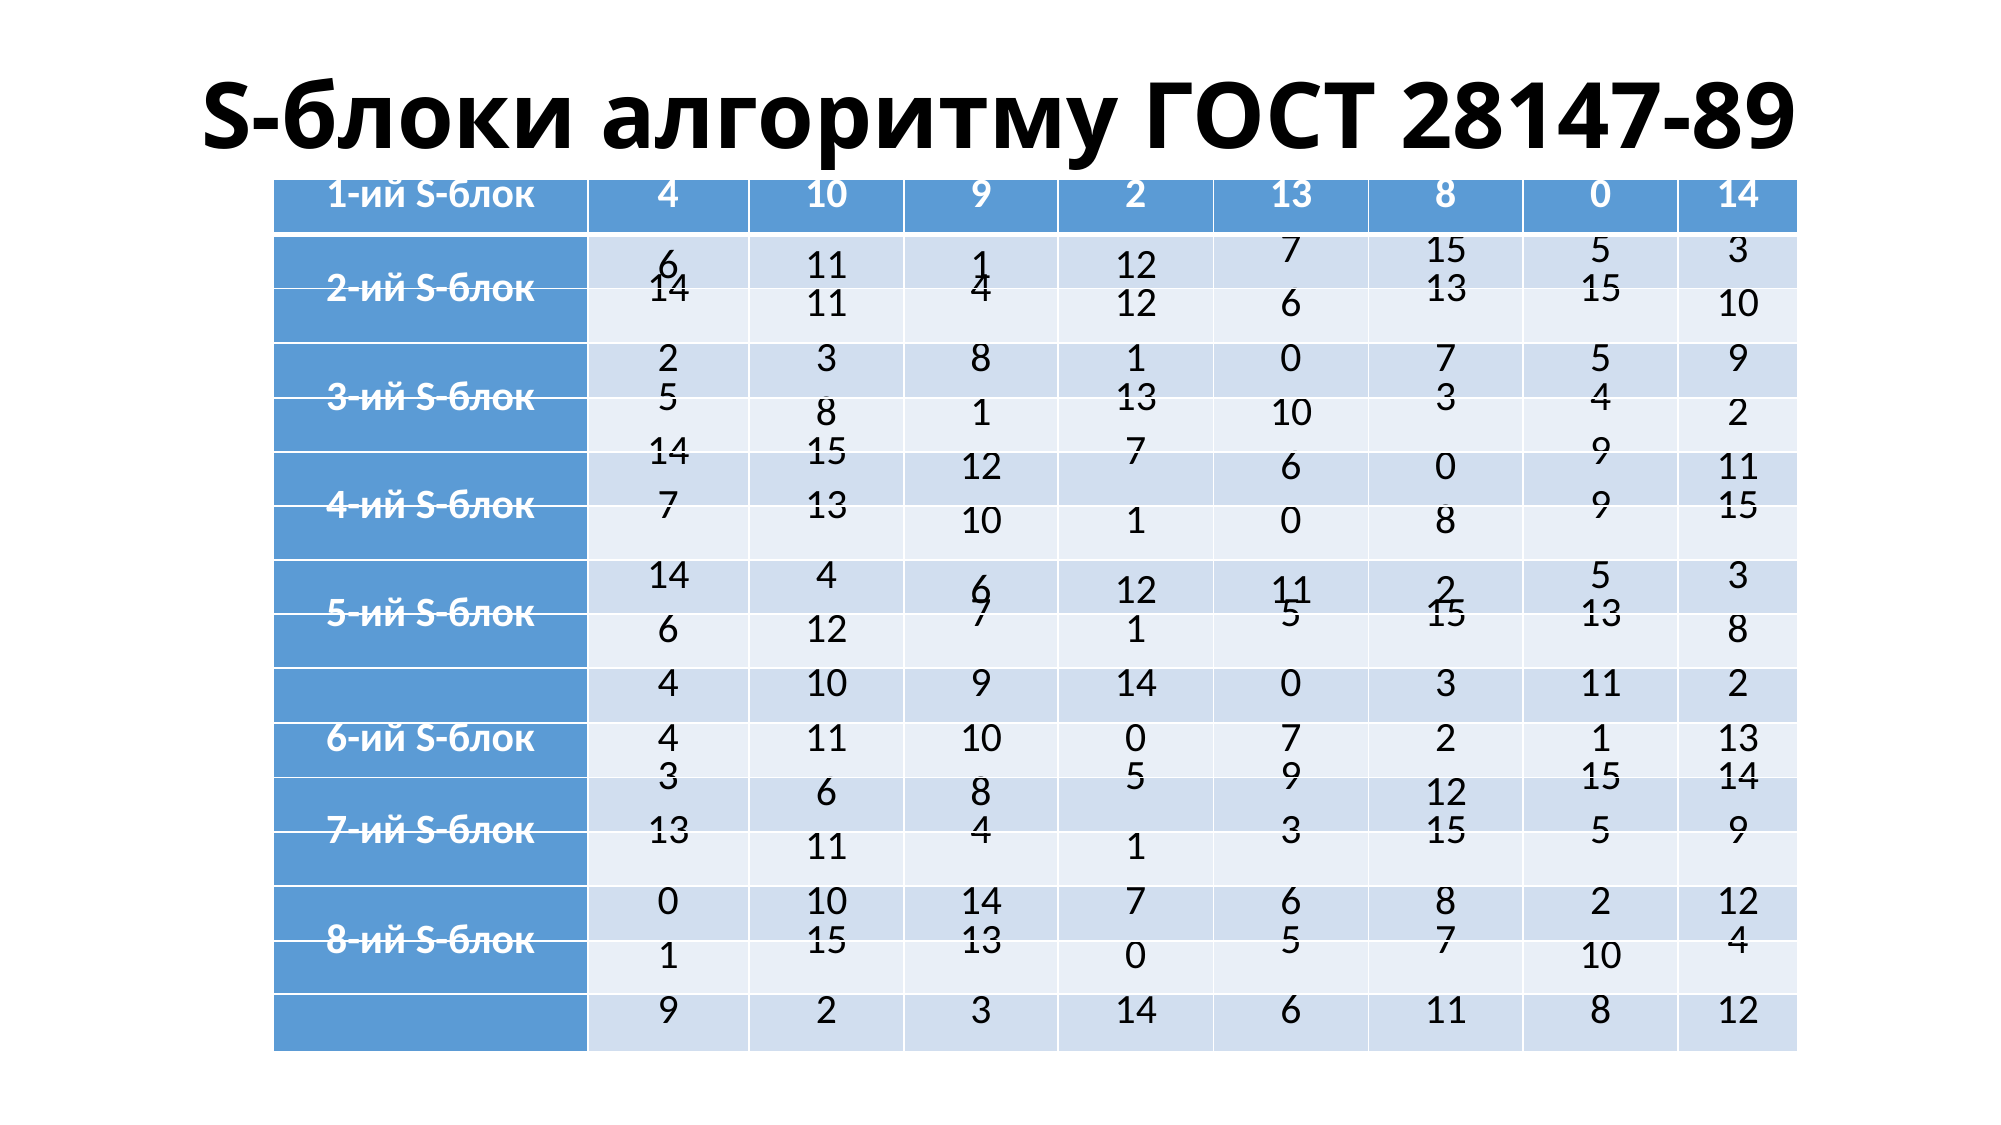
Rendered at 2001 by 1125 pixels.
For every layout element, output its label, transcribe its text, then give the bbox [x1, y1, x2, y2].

table_cell 10 [750, 887, 903, 940]
table_cell 6 [750, 778, 903, 831]
table_cell 8 [1524, 995, 1677, 1051]
table_cell 1 [1059, 833, 1213, 885]
table_cell 3 [905, 995, 1057, 1051]
table_cell 4-ий S-блок [274, 507, 587, 559]
table_cell 15 [750, 942, 903, 993]
table_cell 11 [750, 724, 903, 777]
table_cell 7 [589, 507, 748, 559]
table_cell 14 [1059, 669, 1213, 722]
table_cell 5 [1524, 344, 1677, 397]
table_cell 11 [1369, 995, 1522, 1051]
table_cell 9 [1524, 453, 1677, 505]
table_cell 3 [750, 344, 903, 397]
table_cell 4 [1679, 942, 1797, 993]
table_cell 10 [750, 669, 903, 722]
table_cell 1 [1059, 344, 1213, 397]
table_cell 4 [905, 289, 1057, 342]
table_cell 8 [1679, 615, 1797, 667]
table_cell [274, 778, 587, 831]
table_cell 3 [589, 778, 748, 831]
table_cell 6 [589, 237, 748, 288]
table_cell 14 [589, 289, 748, 342]
table_cell 2 [1369, 724, 1522, 777]
table_cell 10 [905, 507, 1057, 559]
table_cell 10 [1214, 399, 1368, 451]
table_cell 4 [589, 724, 748, 777]
table_cell 14 [1059, 995, 1213, 1051]
table_cell 3 [1214, 833, 1368, 885]
table_cell 12 [1059, 289, 1213, 342]
table_cell 12 [1059, 237, 1213, 288]
table_cell 6 [1214, 453, 1368, 505]
table_cell 0 [1369, 453, 1522, 505]
table_cell 15 [1524, 289, 1677, 342]
table_header 14 [1679, 180, 1797, 232]
table_cell 11 [750, 237, 903, 288]
table_cell 1 [1524, 724, 1677, 777]
table_cell 0 [1059, 724, 1213, 777]
table_cell 3 [1369, 669, 1522, 722]
table_cell 15 [1679, 507, 1797, 559]
table_cell 7 [1059, 453, 1213, 505]
table_cell 8 [1369, 887, 1522, 940]
table_cell [274, 453, 587, 505]
table_cell 11 [750, 289, 903, 342]
table_cell 15 [1369, 833, 1522, 885]
table_cell 0 [1214, 669, 1368, 722]
table_cell 7 [905, 615, 1057, 667]
table_cell 11 [1214, 561, 1368, 613]
table_cell 5 [1059, 778, 1213, 831]
table_cell 11 [1679, 453, 1797, 505]
table_cell [274, 237, 587, 288]
table_cell 9 [905, 669, 1057, 722]
table_cell 14 [589, 453, 748, 505]
table_cell 5 [589, 399, 748, 451]
table_cell 2 [1679, 399, 1797, 451]
table_header 8 [1369, 180, 1522, 232]
table_cell 7 [1369, 344, 1522, 397]
table_cell 15 [1369, 237, 1522, 288]
table_cell 5 [1524, 237, 1677, 288]
table_cell 7-ий S-блок [274, 833, 587, 885]
table_cell 8 [1369, 507, 1522, 559]
table_header 13 [1214, 180, 1368, 232]
table_header 9 [905, 180, 1057, 232]
table_cell 10 [1524, 942, 1677, 993]
table_cell 5 [1524, 561, 1677, 613]
table_cell 12 [905, 453, 1057, 505]
table_cell 13 [1524, 615, 1677, 667]
table_cell [274, 669, 587, 722]
table_cell 2 [1369, 561, 1522, 613]
table_cell 13 [589, 833, 748, 885]
table_cell 3-ий S-блок [274, 399, 587, 451]
table_cell 12 [1679, 995, 1797, 1051]
table_cell 9 [1679, 833, 1797, 885]
table_cell 13 [1059, 399, 1213, 451]
table_cell 10 [905, 724, 1057, 777]
table_cell 13 [905, 942, 1057, 993]
table_cell 6-ий S-блок [274, 724, 587, 777]
table_cell 11 [1524, 669, 1677, 722]
table_cell 5 [1524, 833, 1677, 885]
table_cell 6 [1214, 995, 1368, 1051]
table_cell 7 [1369, 942, 1522, 993]
table_cell 4 [1524, 399, 1677, 451]
table_cell 0 [1059, 942, 1213, 993]
table_cell 6 [589, 615, 748, 667]
table_cell 6 [1214, 289, 1368, 342]
table_cell 1 [1059, 507, 1213, 559]
title S-блоки алгоритму ГОСТ 28147-89 [137, 59, 1863, 179]
table_cell 14 [1679, 778, 1797, 831]
table_cell 15 [1524, 778, 1677, 831]
table_cell 7 [1059, 887, 1213, 940]
table_cell [274, 995, 587, 1051]
table_cell 2 [589, 344, 748, 397]
table_header 10 [750, 180, 903, 232]
table_cell 12 [1679, 887, 1797, 940]
table_cell 1 [589, 942, 748, 993]
table_cell 9 [1214, 778, 1368, 831]
table_cell 7 [1214, 724, 1368, 777]
table_cell 1 [905, 399, 1057, 451]
table_cell 8 [905, 344, 1057, 397]
table_cell 12 [1059, 561, 1213, 613]
table_cell 13 [1369, 289, 1522, 342]
table_cell 2-ий S-блок [274, 289, 587, 342]
table_cell 13 [1679, 724, 1797, 777]
table_cell 10 [1679, 289, 1797, 342]
table_cell 15 [1369, 615, 1522, 667]
table_cell [274, 561, 587, 613]
table_cell 4 [589, 669, 748, 722]
table_cell 9 [589, 995, 748, 1051]
table_cell 4 [750, 561, 903, 613]
table_cell 2 [750, 995, 903, 1051]
table_cell 3 [1679, 561, 1797, 613]
table_cell 8-ий S-блок [274, 942, 587, 993]
table_cell 7 [1214, 237, 1368, 288]
table_header 4 [589, 180, 748, 232]
table_cell 9 [1679, 344, 1797, 397]
table_cell 14 [589, 561, 748, 613]
table_cell 14 [905, 887, 1057, 940]
table_header 0 [1524, 180, 1677, 232]
table_cell 11 [750, 833, 903, 885]
table_header 1-ий S-блок [274, 180, 587, 232]
table_cell 5 [1214, 942, 1368, 993]
table_cell [274, 887, 587, 940]
table_cell 1 [1059, 615, 1213, 667]
table_header 2 [1059, 180, 1213, 232]
table_cell 3 [1679, 237, 1797, 288]
table_cell 6 [905, 561, 1057, 613]
table_cell 5 [1214, 615, 1368, 667]
table_cell 5-ий S-блок [274, 615, 587, 667]
table_cell 15 [750, 453, 903, 505]
table_cell 0 [1214, 507, 1368, 559]
table_cell 4 [905, 833, 1057, 885]
table_cell 0 [589, 887, 748, 940]
table_cell [274, 344, 587, 397]
table_cell 12 [750, 615, 903, 667]
table_cell 1 [905, 237, 1057, 288]
table_cell 13 [750, 507, 903, 559]
table_cell 12 [1369, 778, 1522, 831]
table_cell 3 [1369, 399, 1522, 451]
table_cell 2 [1524, 887, 1677, 940]
table_cell 8 [750, 399, 903, 451]
table_cell 2 [1679, 669, 1797, 722]
table_cell 6 [1214, 887, 1368, 940]
table_cell 8 [905, 778, 1057, 831]
table_cell 0 [1214, 344, 1368, 397]
table_cell 9 [1524, 507, 1677, 559]
